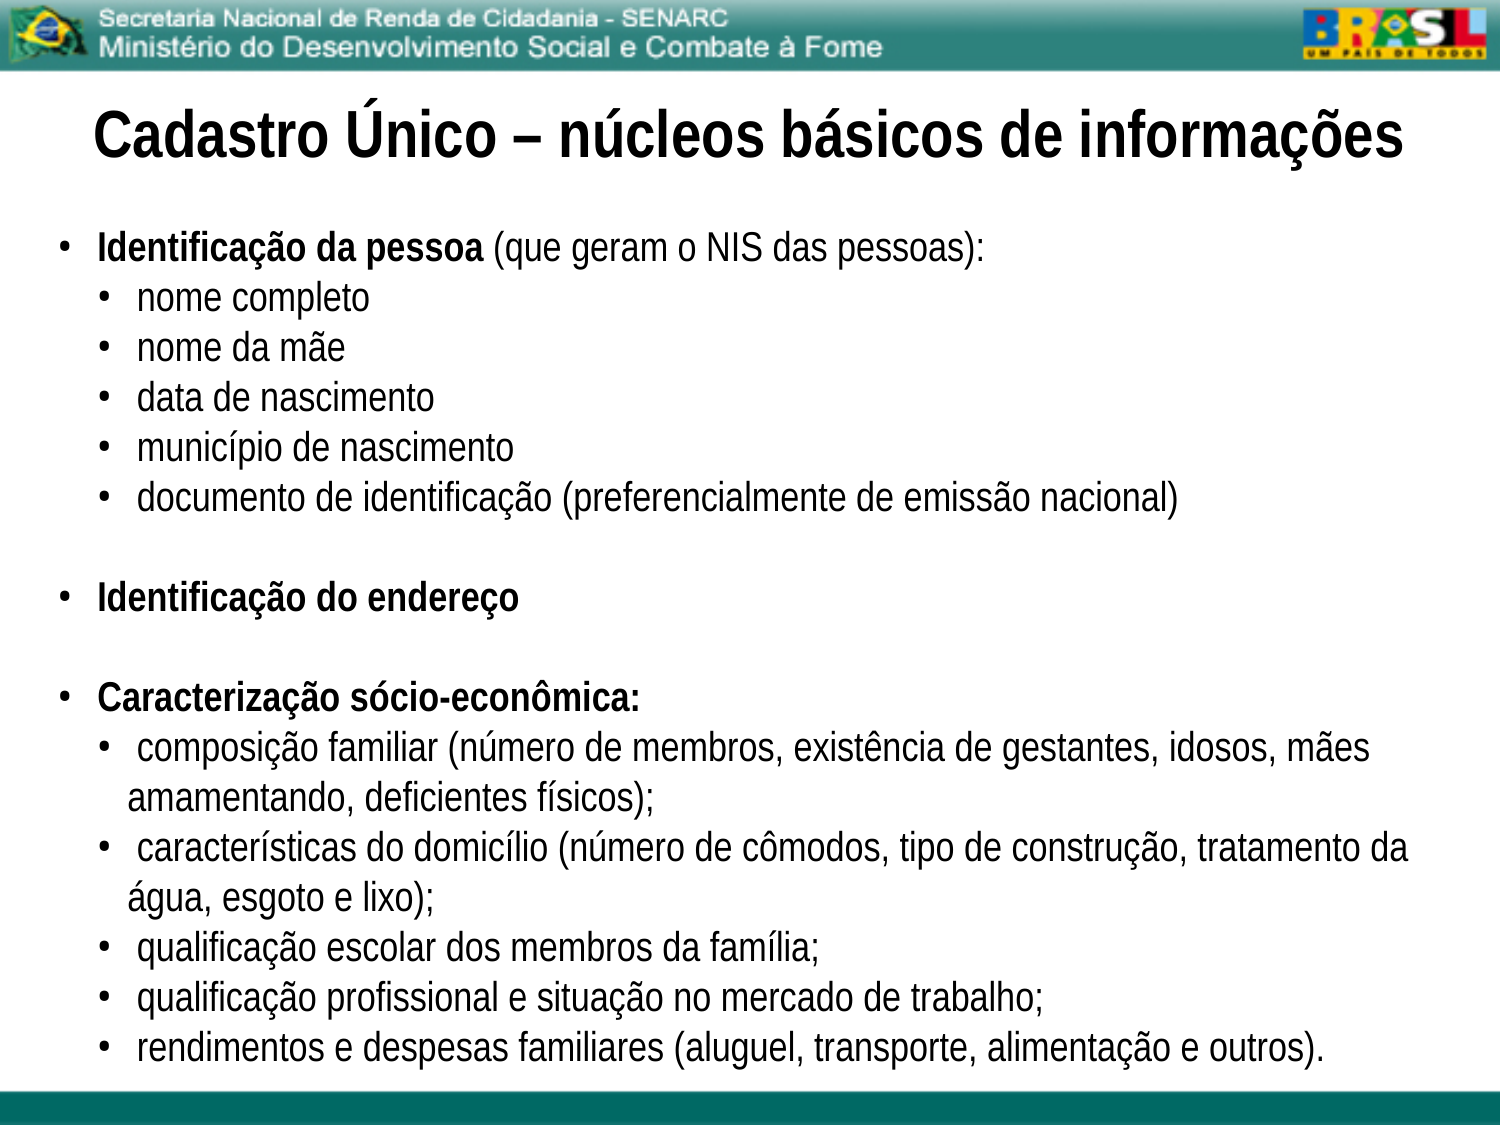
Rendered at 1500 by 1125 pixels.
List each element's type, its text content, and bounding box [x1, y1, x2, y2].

picture [0, 0, 1500, 66]
text_box Identificação da pessoa (que geram o NIS das pessoas): nome completo nome da mãe data de nascimento município de nascimento documento de identificação (preferencialmente de emissão nacional) Identificação do endereço Caracterização sócio-econômica: composição familiar (número de membros, existência de gestantes, idosos, mães amamentando, deficientes físicos); características do domicílio (número de cômodos, tipo de construção, tratamento da água, esgoto e lixo); qualificação escolar dos membros da família; qualificação profissional e situação no mercado de trabalho; rendimentos e despesas familiares (aluguel, transporte, alimentação e outros). [37, 162, 1500, 1078]
text_box Cadastro Único – núcleos básicos de informações [0, 66, 1500, 197]
text_box [287, 62, 1225, 66]
picture [0, 197, 1500, 1125]
